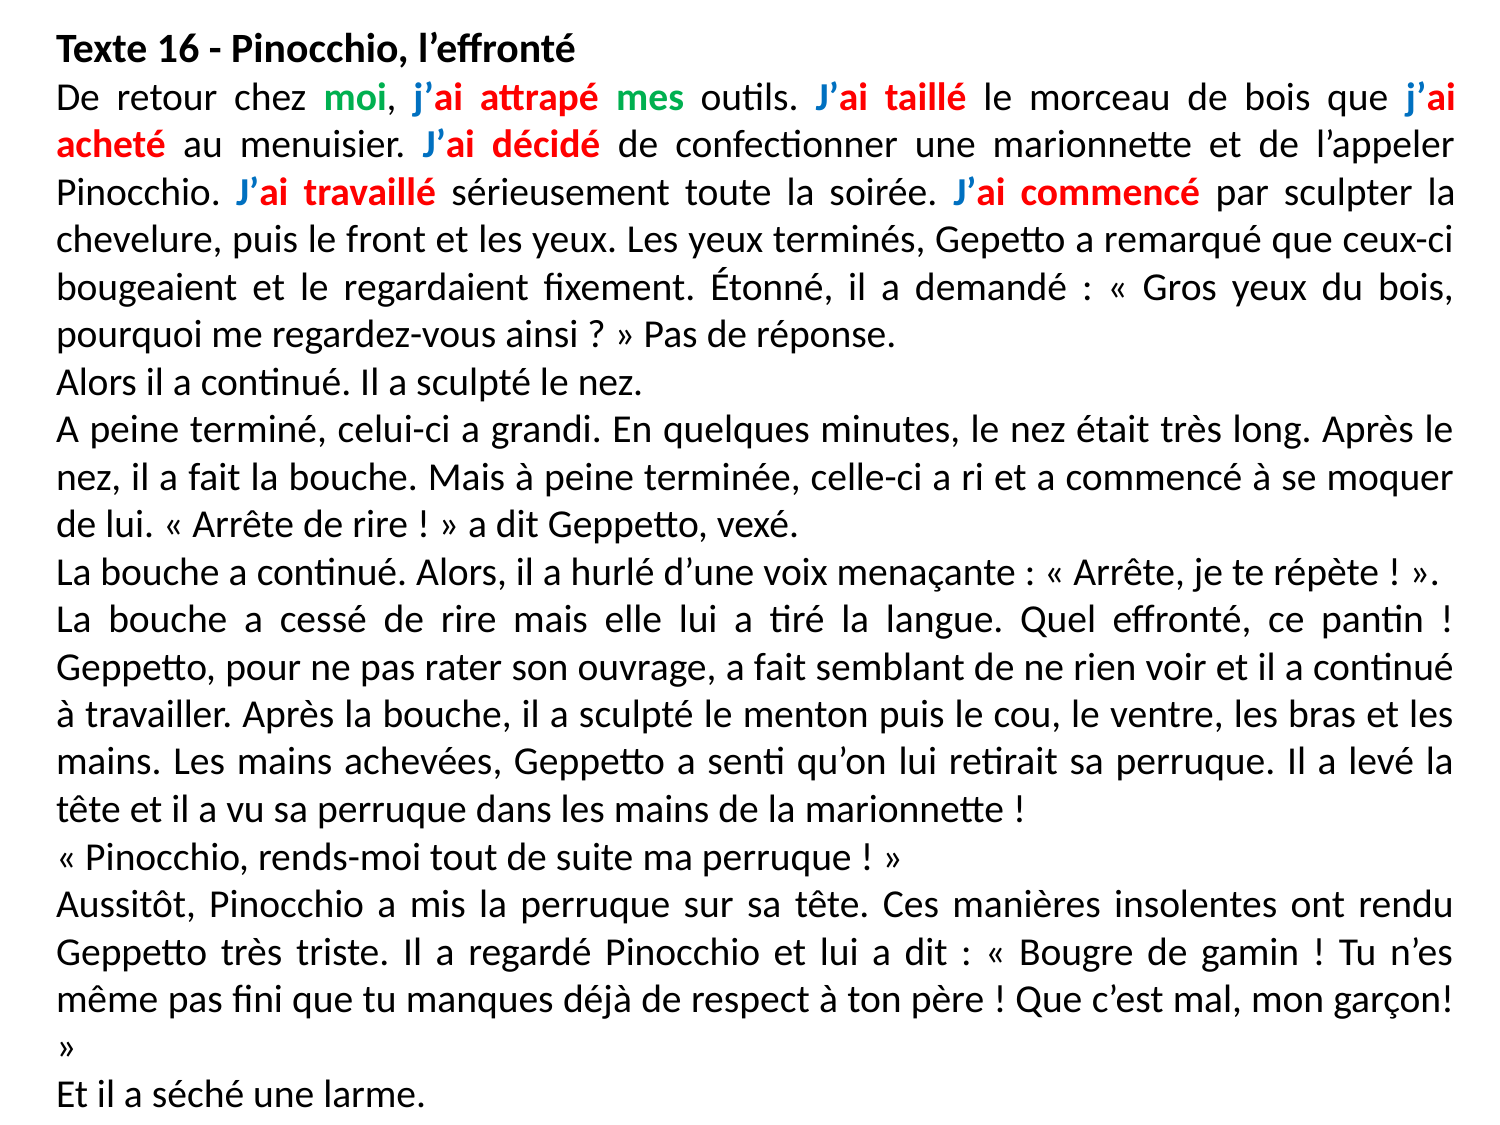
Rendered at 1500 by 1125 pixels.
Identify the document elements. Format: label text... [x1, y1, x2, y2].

text_box Texte 16 - Pinocchio, l’effronté De retour chez moi, j’ai attrapé mes outils. J’ai taillé le morceau de bois que j’ai acheté au menuisier. J’ai décidé de confectionner une marionnette et de l’appeler Pinocchio. J’ai travaillé sérieusement toute la soirée. J’ai commencé par sculpter la chevelure, puis le front et les yeux. Les yeux terminés, Gepetto a remarqué que ceux-ci bougeaient et le regardaient fixement. Étonné, il a demandé : « Gros yeux du bois, pourquoi me regardez-vous ainsi ? » Pas de réponse. Alors il a continué. Il a sculpté le nez. A peine terminé, celui-ci a grandi. En quelques minutes, le nez était très long. Après le nez, il a fait la bouche. Mais à peine terminée, celle-ci a ri et a commencé à se moquer de lui. « Arrête de rire ! » a dit Geppetto, vexé. La bouche a continué. Alors, il a hurlé d’une voix menaçante : « Arrête, je te répète ! ». La bouche a cessé de rire mais elle lui a tiré la langue. Quel effronté, ce pantin ! Geppetto, pour ne pas rater son ouvrage, a fait semblant de ne rien voir et il a continué à travailler. Après la bouche, il a sculpté le menton puis le cou, le ventre, les bras et les mains. Les mains achevées, Geppetto a senti qu’on lui retirait sa perruque. Il a levé la tête et il a vu sa perruque dans les mains de la marionnette ! « Pinocchio, rends-moi tout de suite ma perruque ! » Aussitôt, Pinocchio a mis la perruque sur sa tête. Ces manières insolentes ont rendu Geppetto très triste. Il a regardé Pinocchio et lui a dit : « Bougre de gamin ! Tu n’es même pas fini que tu manques déjà de respect à ton père ! Que c’est mal, mon garçon! » Et il a séché une larme. [41, 13, 1471, 1123]
